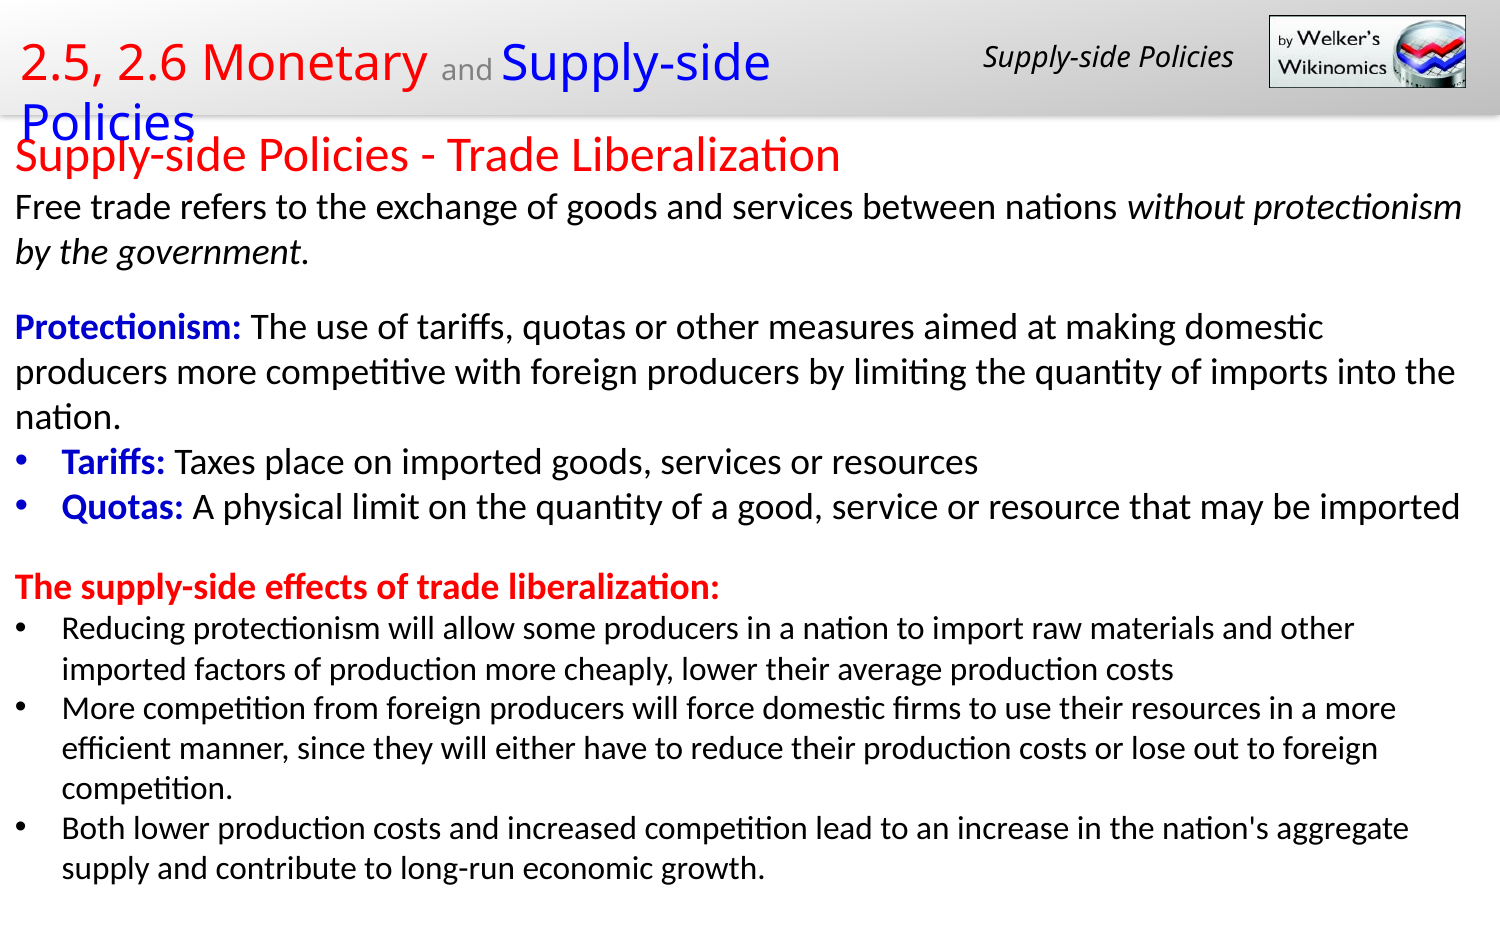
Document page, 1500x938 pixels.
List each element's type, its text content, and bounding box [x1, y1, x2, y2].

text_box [0, 0, 1500, 115]
text_box Supply-side Policies - Trade Liberalization Free trade refers to the exchange of goods and services between nations without protectionism by the government. Protectionism: The use of tariffs, quotas or other measures aimed at making domestic producers more competitive with foreign producers by limiting the quantity of imports into the nation. Tariffs: Taxes place on imported goods, services or resources Quotas: A physical limit on the quantity of a good, service or resource that may be imported The supply-side effects of trade liberalization: Reducing protectionism will allow some producers in a nation to import raw materials and other imported factors of production more cheaply, lower their average production costs More competition from foreign producers will force domestic firms to use their resources in a more efficient manner, since they will either have to reduce their production costs or lose out to foreign competition. Both lower production costs and increased competition lead to an increase in the nation's aggregate supply and contribute to long-run economic growth. [0, 123, 1500, 894]
